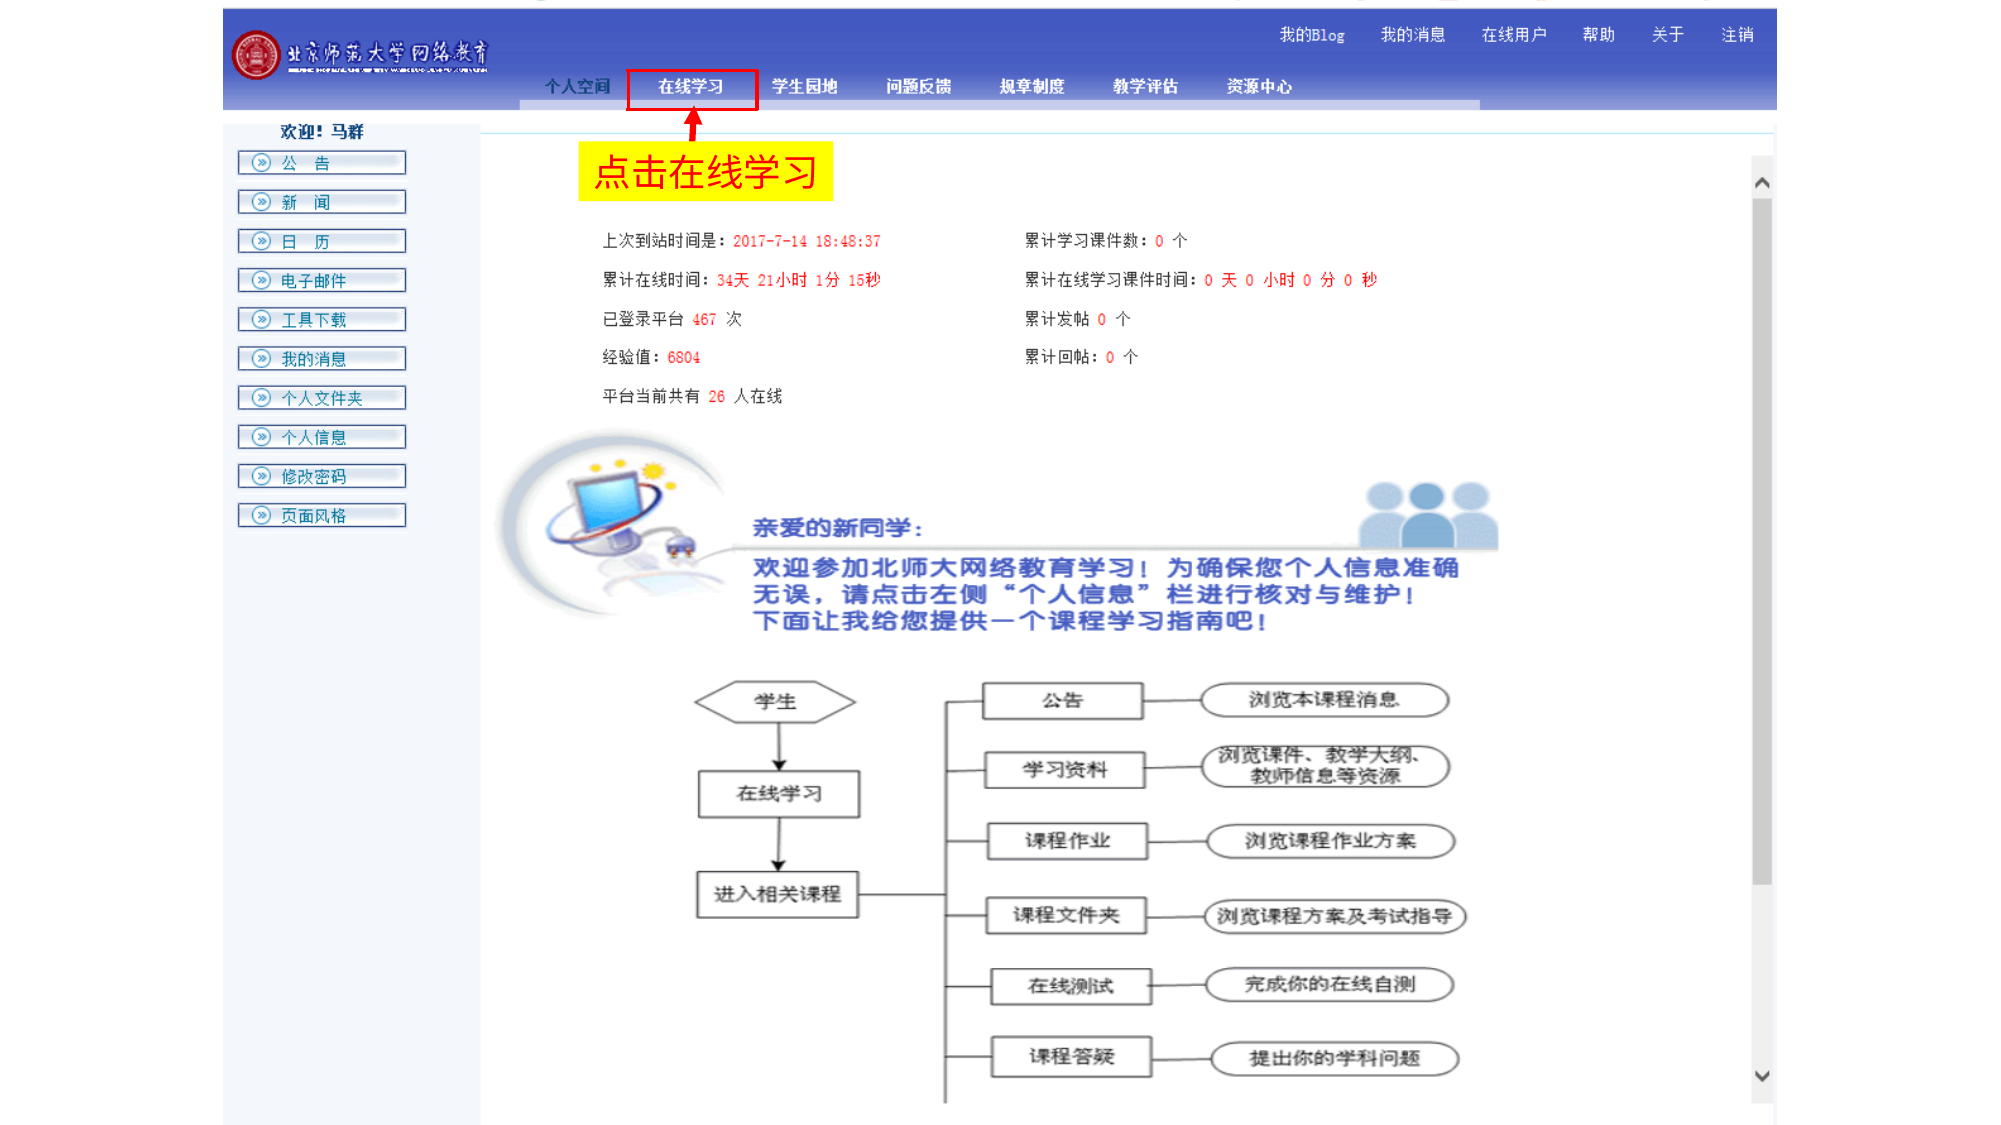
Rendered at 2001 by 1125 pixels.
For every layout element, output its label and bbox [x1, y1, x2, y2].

picture [223, 0, 1777, 1125]
text_box [691, 105, 695, 153]
